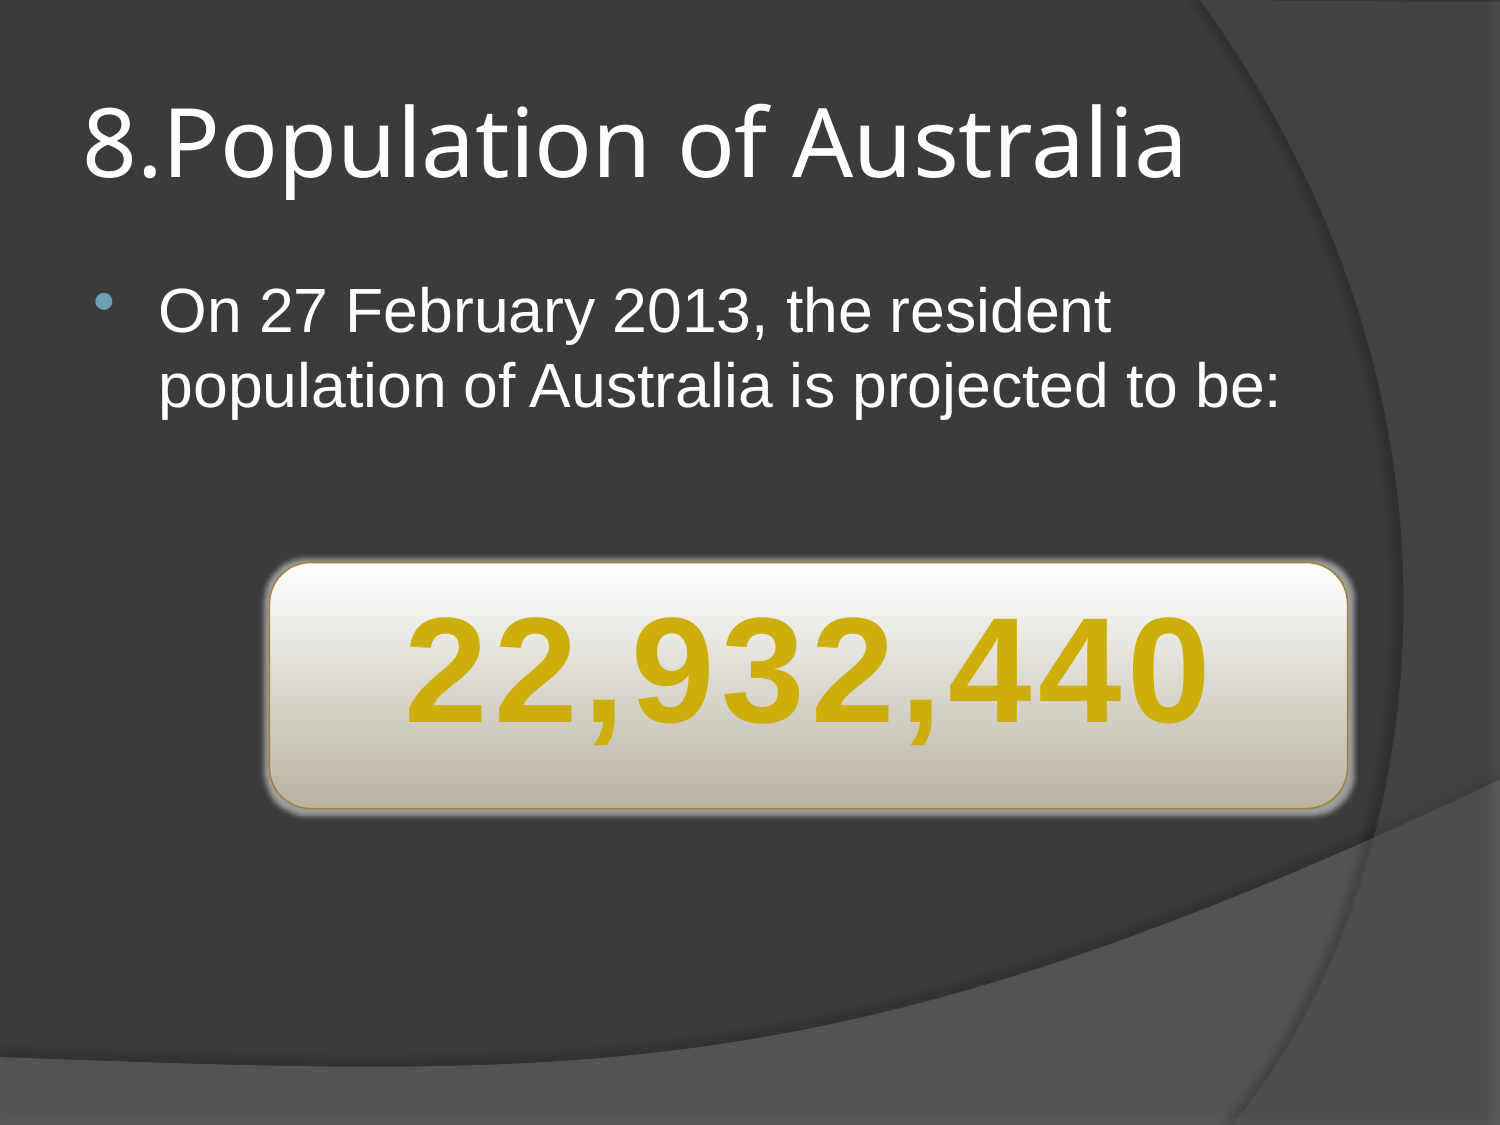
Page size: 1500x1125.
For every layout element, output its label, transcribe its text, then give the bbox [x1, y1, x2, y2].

list On 27 February 2013, the resident population of Australia is projected to be: [75, 262, 1300, 1005]
text_box 22,932,440 [268, 561, 1349, 810]
title 8.Population of Australia [75, 45, 1300, 233]
